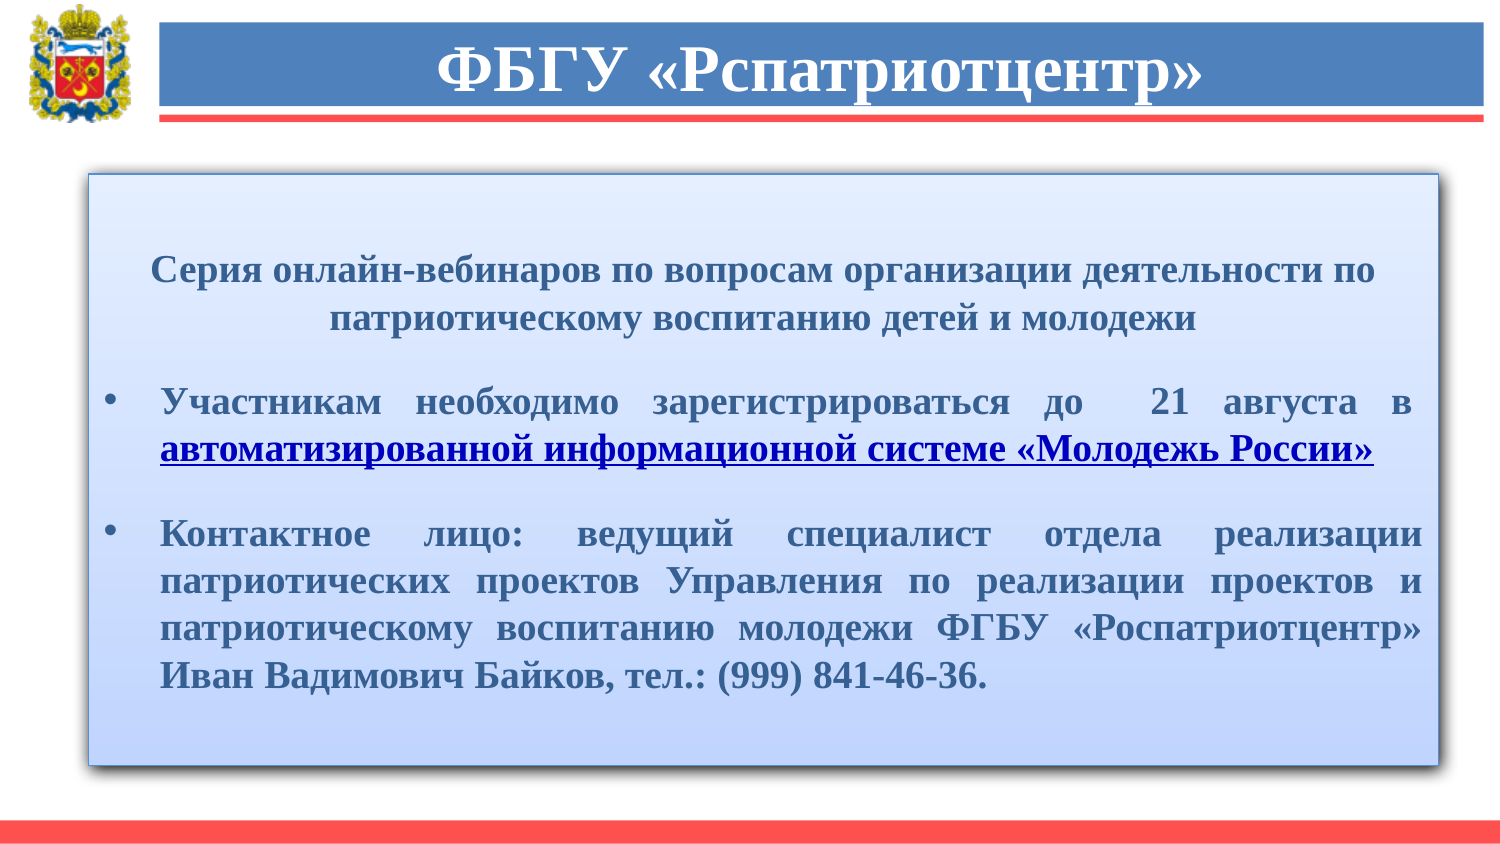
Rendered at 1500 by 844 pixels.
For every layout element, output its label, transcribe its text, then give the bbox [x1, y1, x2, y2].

picture [29, 4, 132, 123]
list Серия онлайн-вебинаров по вопросам организации деятельности по патриотическому воспитанию детей и молодежи Участникам необходимо зарегистрироваться до 21 августа в автоматизированной информационной системе «Молодежь России» Контактное лицо: ведущий специалист отдела реализации патриотических проектов Управления по реализации проектов и патриотическому воспитанию молодежи ФГБУ «Роспатриотцентр» Иван Вадимович Байков, тел.: (999) 841-46-36. [88, 173, 1439, 766]
text_box [157, 113, 1486, 124]
text_box [0, 818, 1500, 844]
text_box ФБГУ «Рспатриотцентр» [157, 20, 1486, 108]
